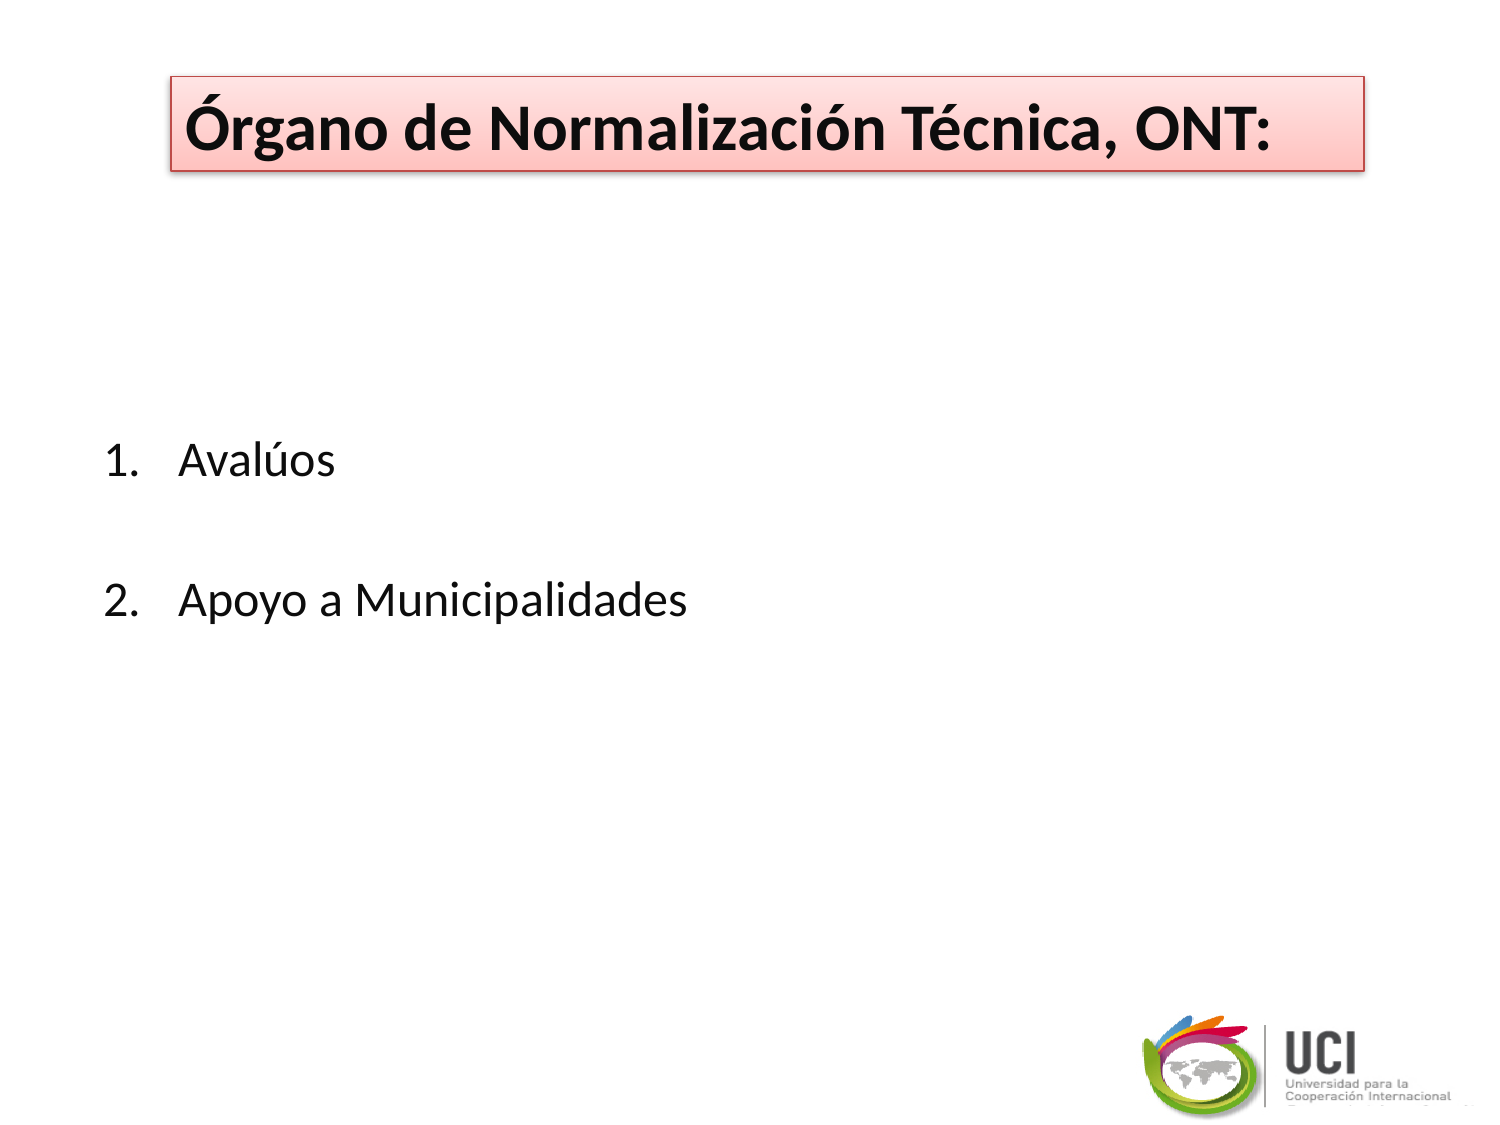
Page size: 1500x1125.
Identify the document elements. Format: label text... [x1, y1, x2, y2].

picture [1135, 1011, 1273, 1122]
text_box Avalúos Apoyo a Municipalidades [88, 349, 1425, 1012]
picture [1274, 1018, 1500, 1106]
text_box Órgano de Normalización Técnica, ONT: [170, 76, 1365, 172]
